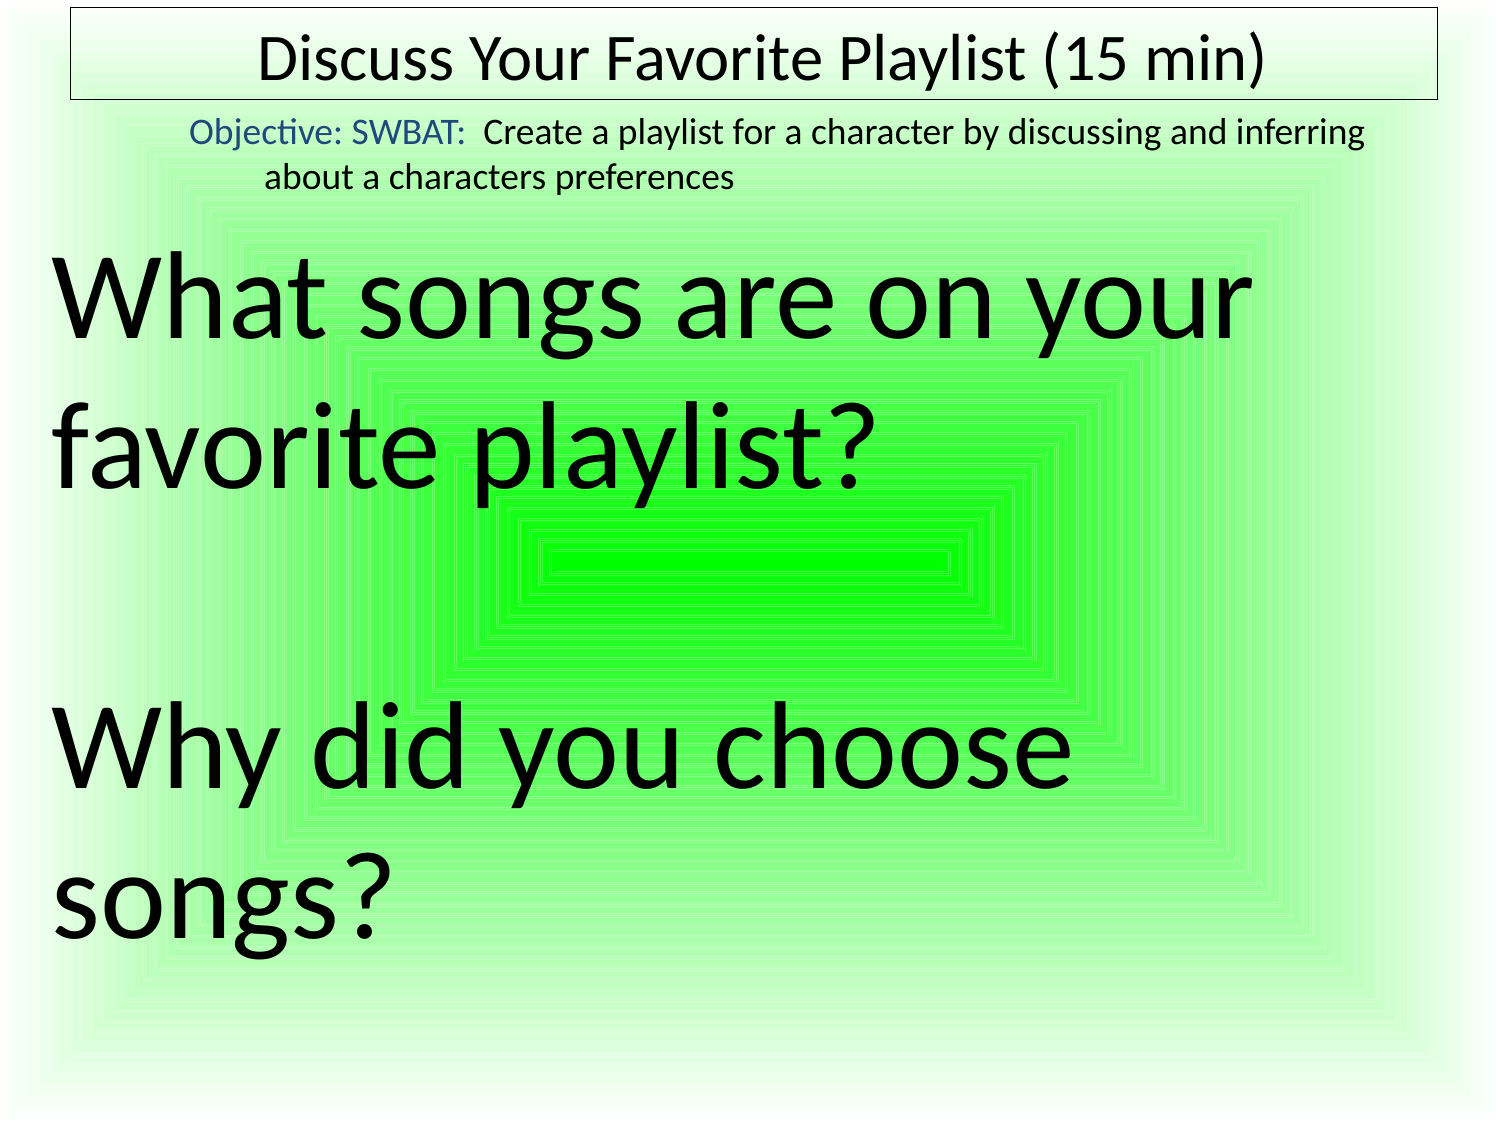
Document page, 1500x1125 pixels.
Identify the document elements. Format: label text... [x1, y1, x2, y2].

title Discuss Your Favorite Playlist (15 min) [70, 7, 1438, 100]
text_box Objective: SWBAT: Create a playlist for a character by discussing and inferring about a characters preferences [70, 99, 1413, 205]
text_box What songs are on your favorite playlist? Why did you choose songs? [36, 205, 1413, 971]
